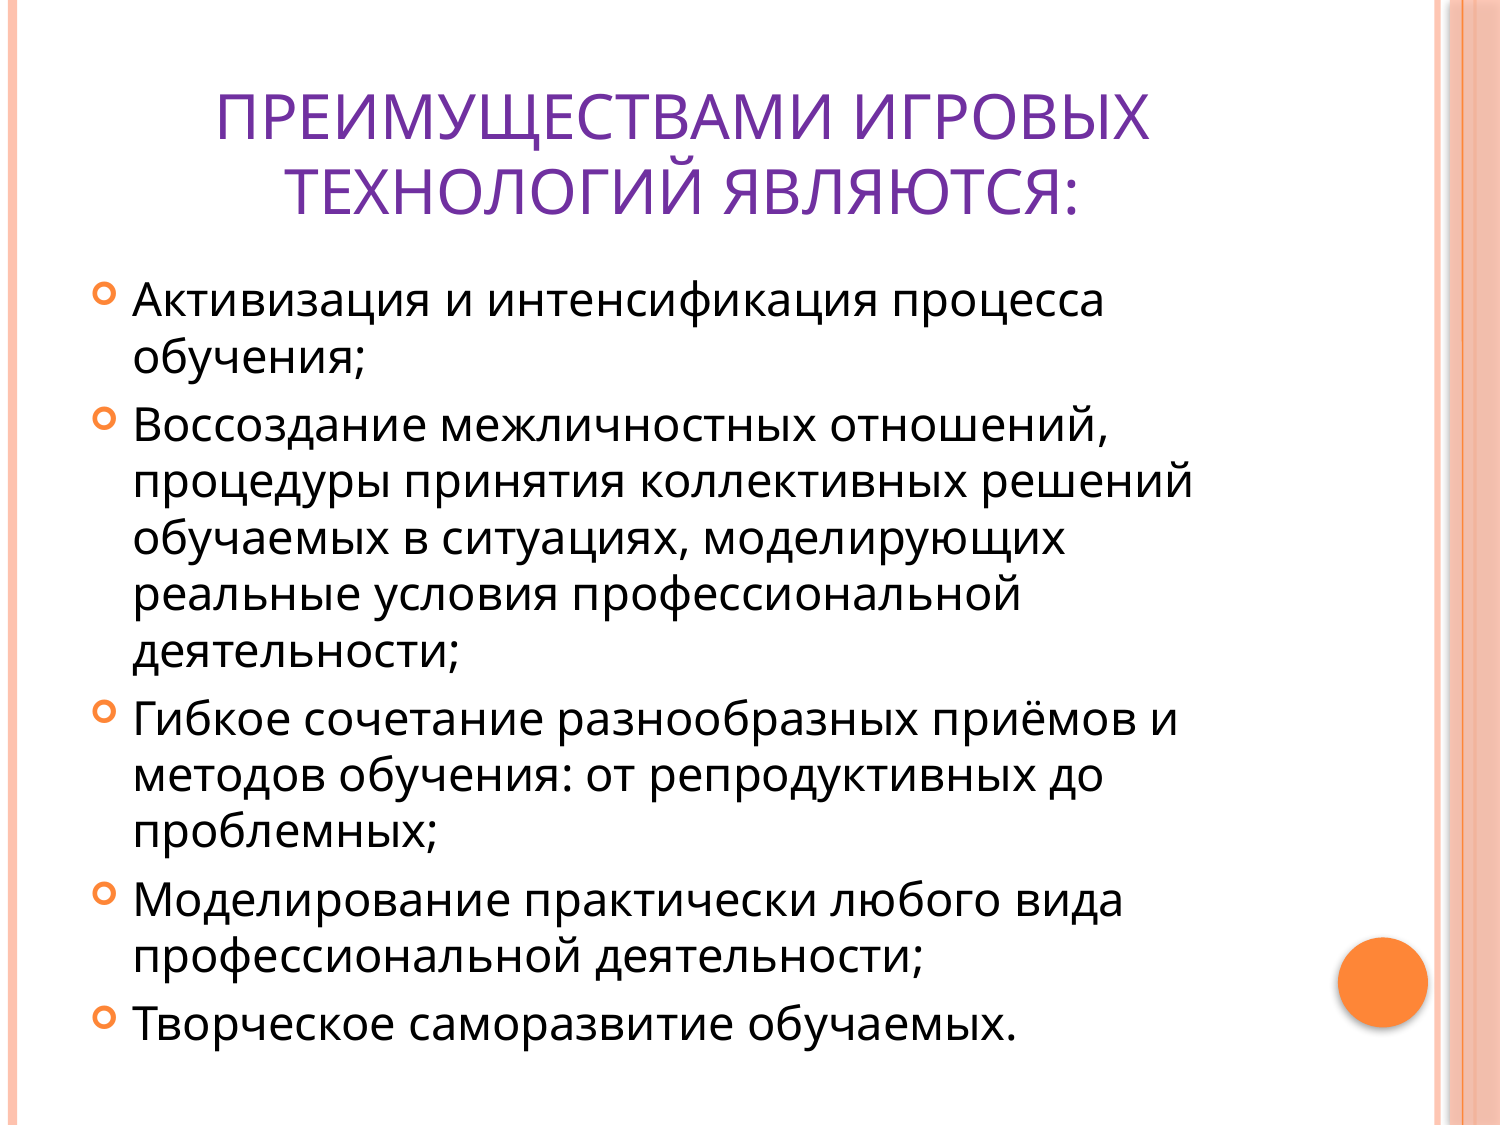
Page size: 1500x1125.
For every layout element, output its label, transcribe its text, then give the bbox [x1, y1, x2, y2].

list Активизация и интенсификация процесса обучения; Воссоздание межличностных отношений, процедуры принятия коллективных решений обучаемых в ситуациях, моделирующих реальные условия профессиональной деятельности; Гибкое сочетание разнообразных приёмов и методов обучения: от репродуктивных до проблемных; Моделирование практически любого вида профессиональной деятельности; Творческое саморазвитие обучаемых. [75, 262, 1300, 1062]
title Преимуществами игровых технологий являются: [70, 46, 1296, 235]
